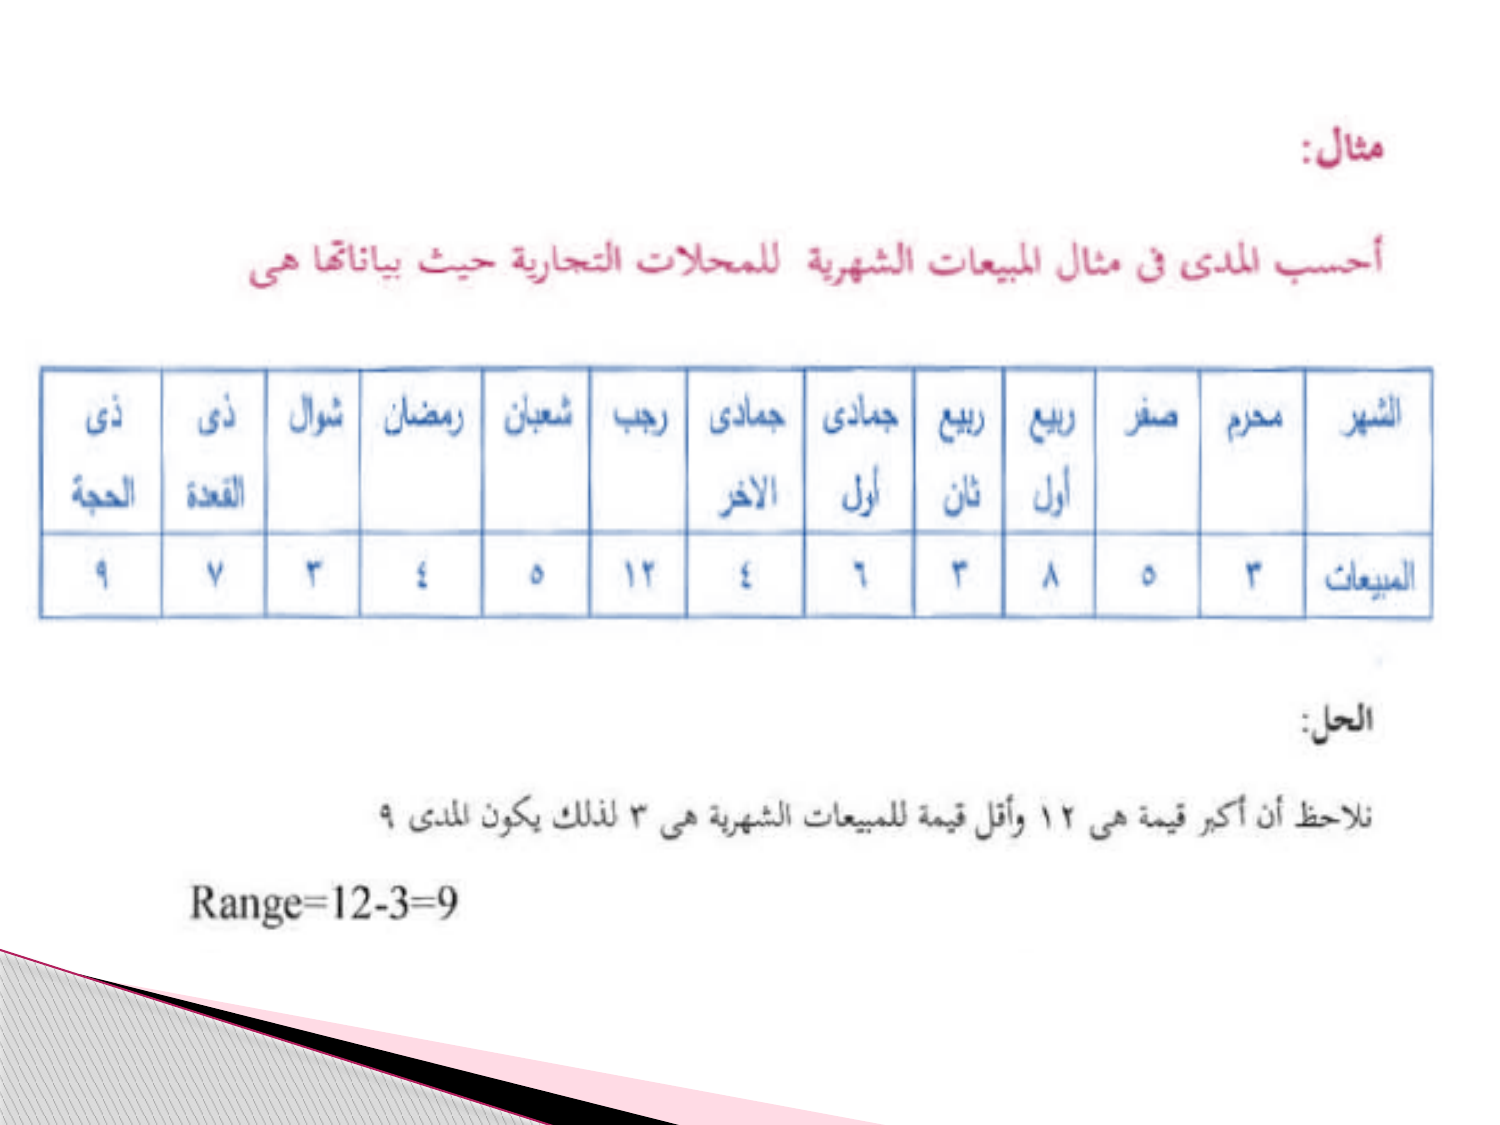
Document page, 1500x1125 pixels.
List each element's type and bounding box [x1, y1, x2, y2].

picture [218, 113, 1421, 317]
picture [0, 337, 1498, 953]
